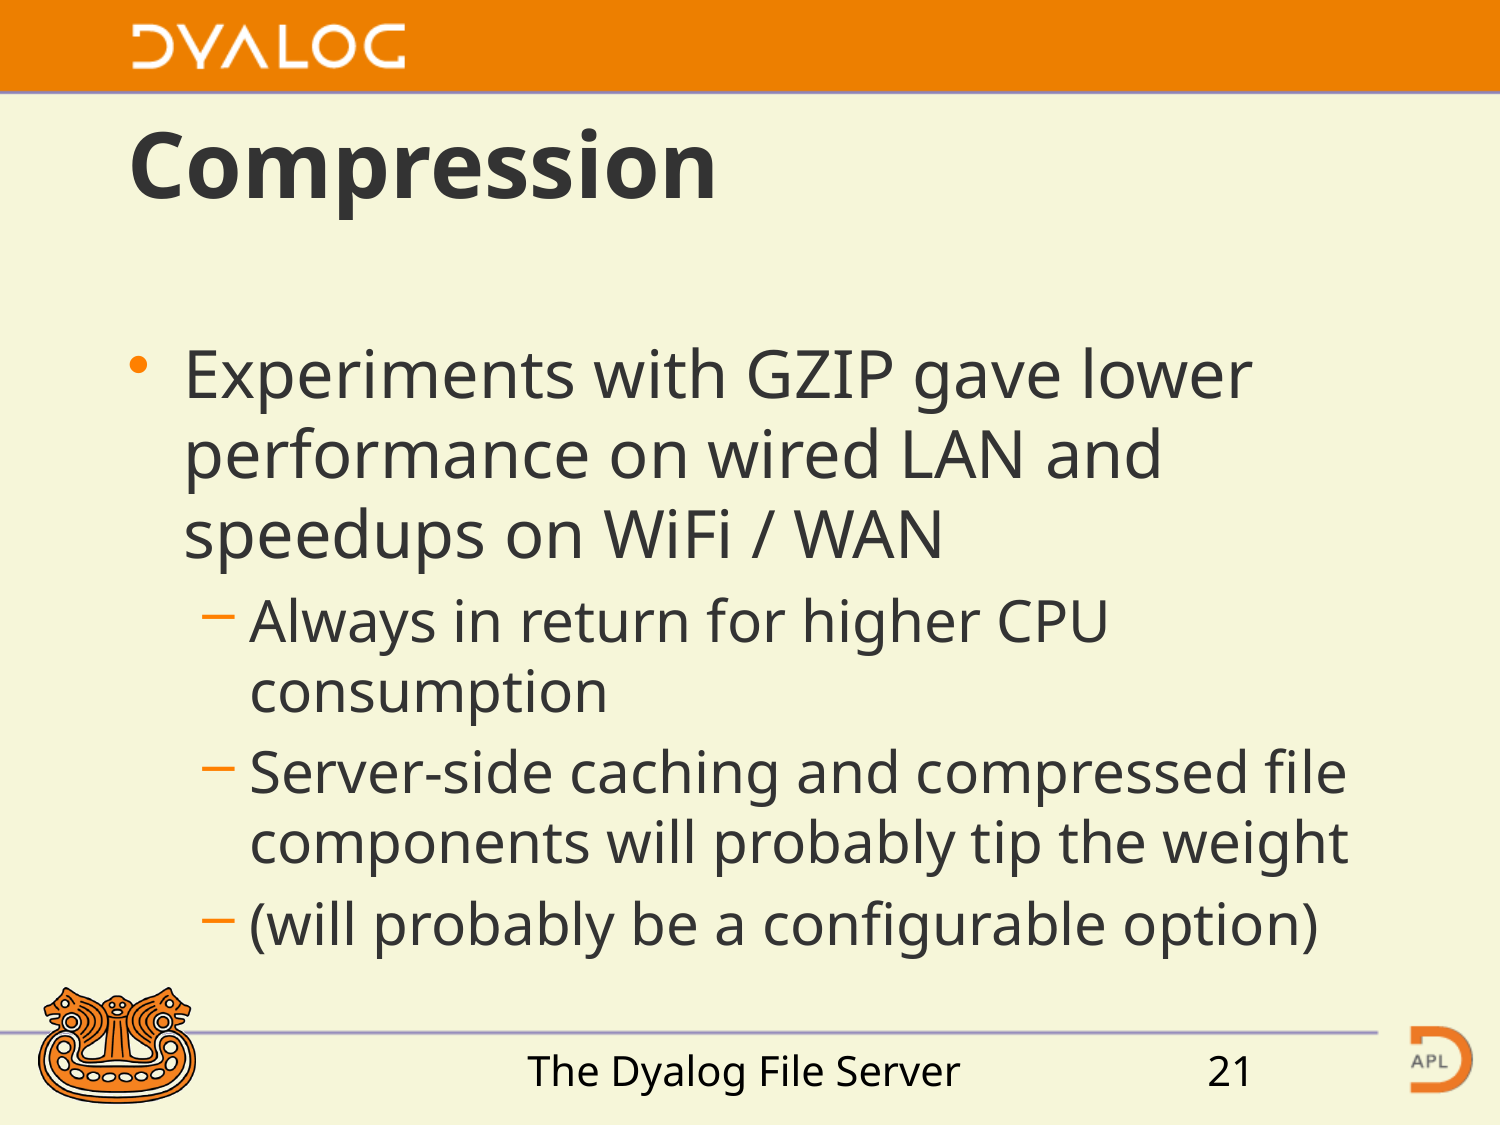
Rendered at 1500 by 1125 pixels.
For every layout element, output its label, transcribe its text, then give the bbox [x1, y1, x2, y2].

footer The Dyalog File Server [512, 1037, 988, 1113]
slide_number 21 [1074, 1037, 1388, 1113]
list Experiments with GZIP gave lower performance on wired LAN and speedups on WiFi / WAN Always in return for higher CPU consumption Server-side caching and compressed file components will probably tip the weight (will probably be a configurable option) [112, 324, 1388, 1000]
title Compression [112, 99, 1388, 288]
slide_number [112, 1037, 425, 1113]
picture [0, 0, 1500, 1125]
